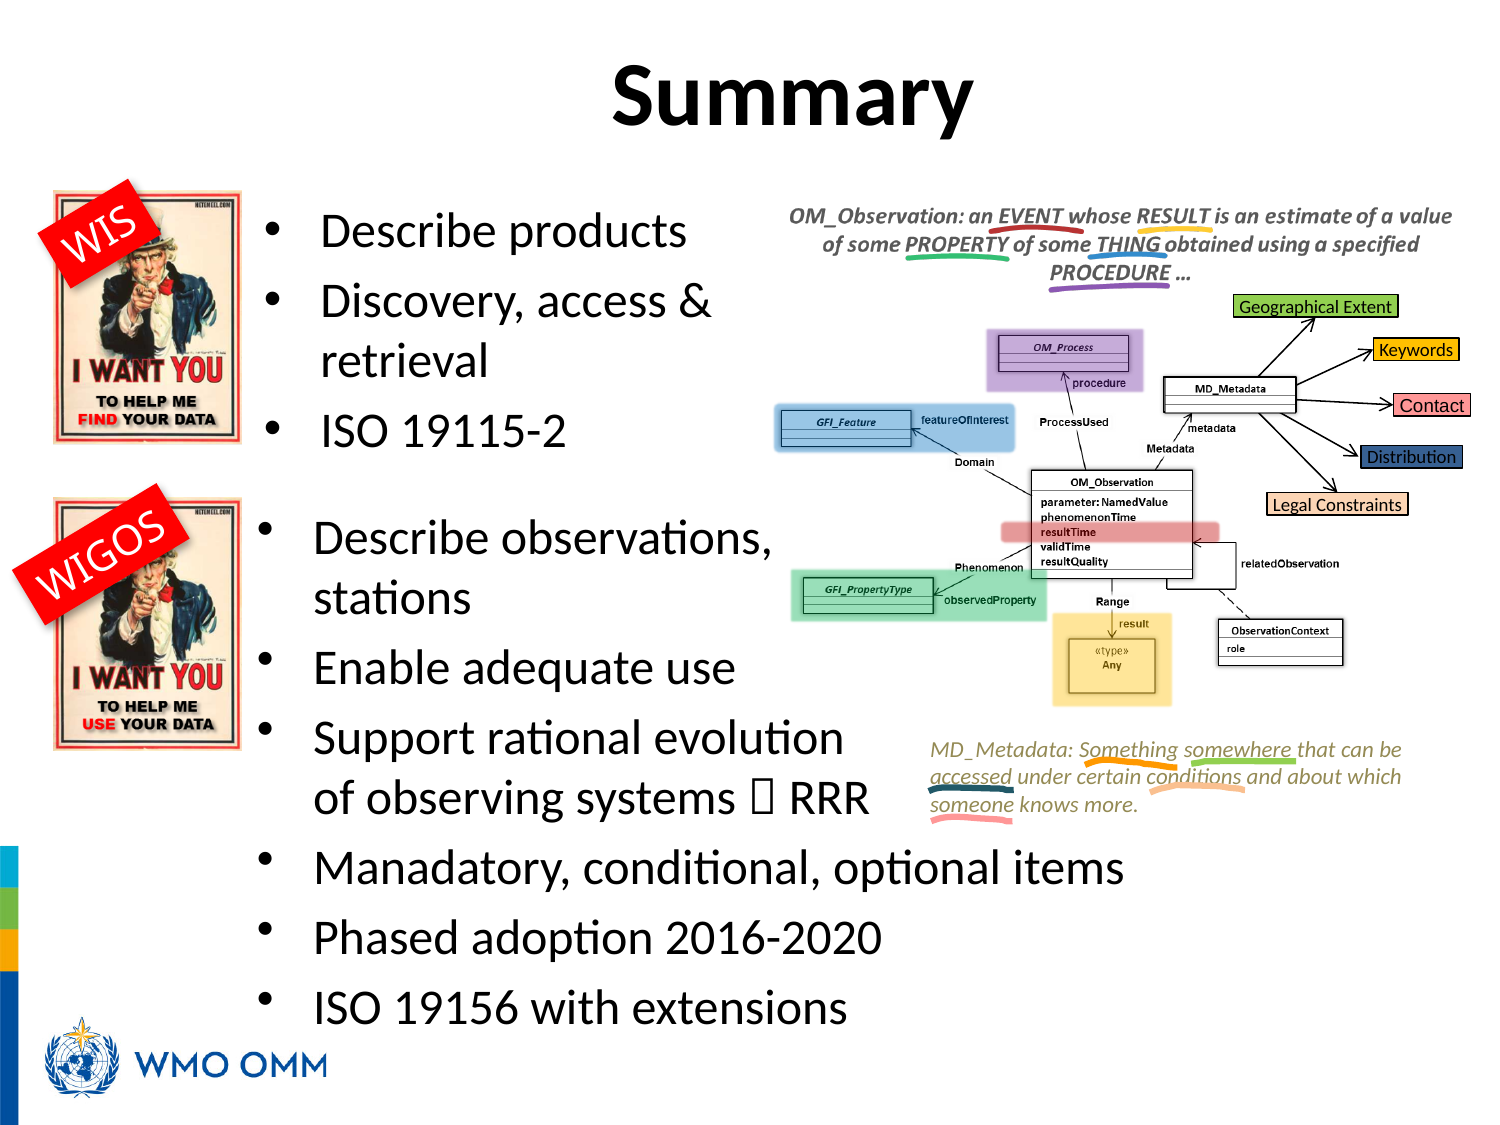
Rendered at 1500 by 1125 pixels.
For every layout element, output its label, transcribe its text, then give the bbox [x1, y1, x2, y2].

text_box WIS [37, 227, 47, 250]
picture [0, 845, 327, 1125]
list Describe products Discovery, access & retrieval ISO 19115-2 [249, 190, 779, 495]
picture [52, 190, 243, 445]
picture [321, 925, 327, 939]
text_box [915, 715, 1471, 826]
title Summary [211, 7, 1377, 170]
text_box WIS [112, 178, 134, 188]
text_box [6, 497, 910, 811]
picture [771, 194, 1471, 709]
